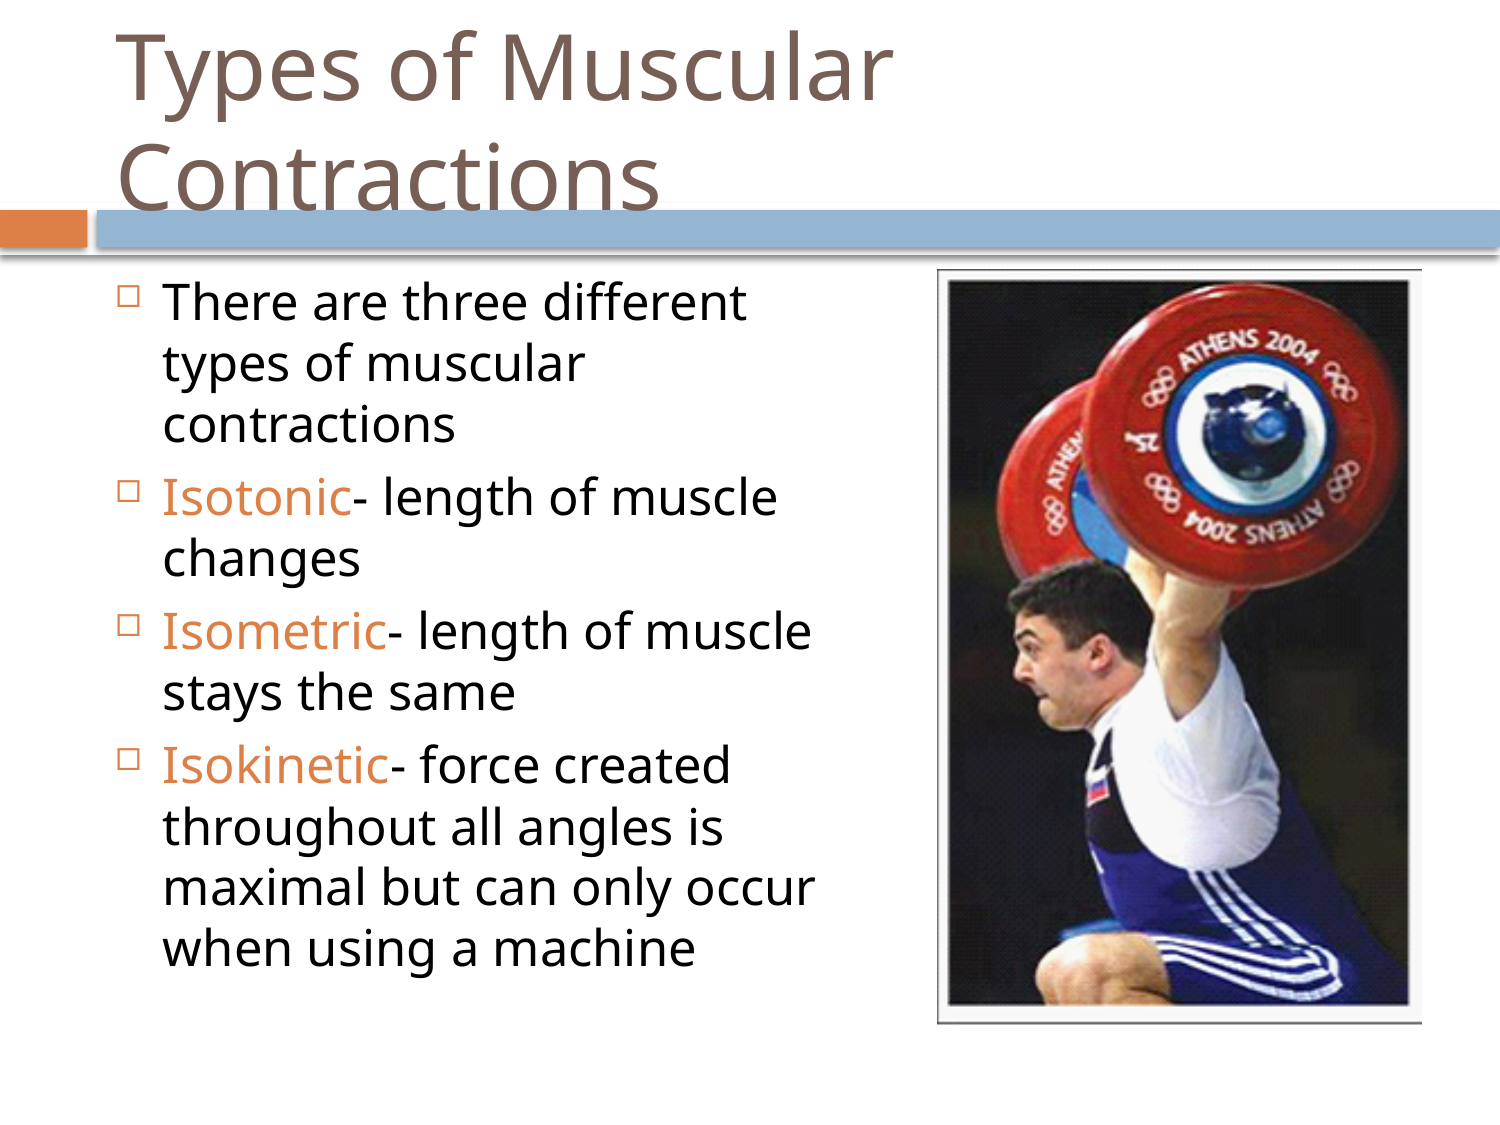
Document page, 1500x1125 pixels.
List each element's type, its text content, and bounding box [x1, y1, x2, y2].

picture [937, 269, 1423, 1052]
list There are three different types of muscular contractions Isotonic- length of muscle changes Isometric- length of muscle stays the same Isokinetic- force created throughout all angles is maximal but can only occur when using a machine [100, 262, 856, 997]
title Types of Muscular Contractions [100, 37, 1438, 200]
